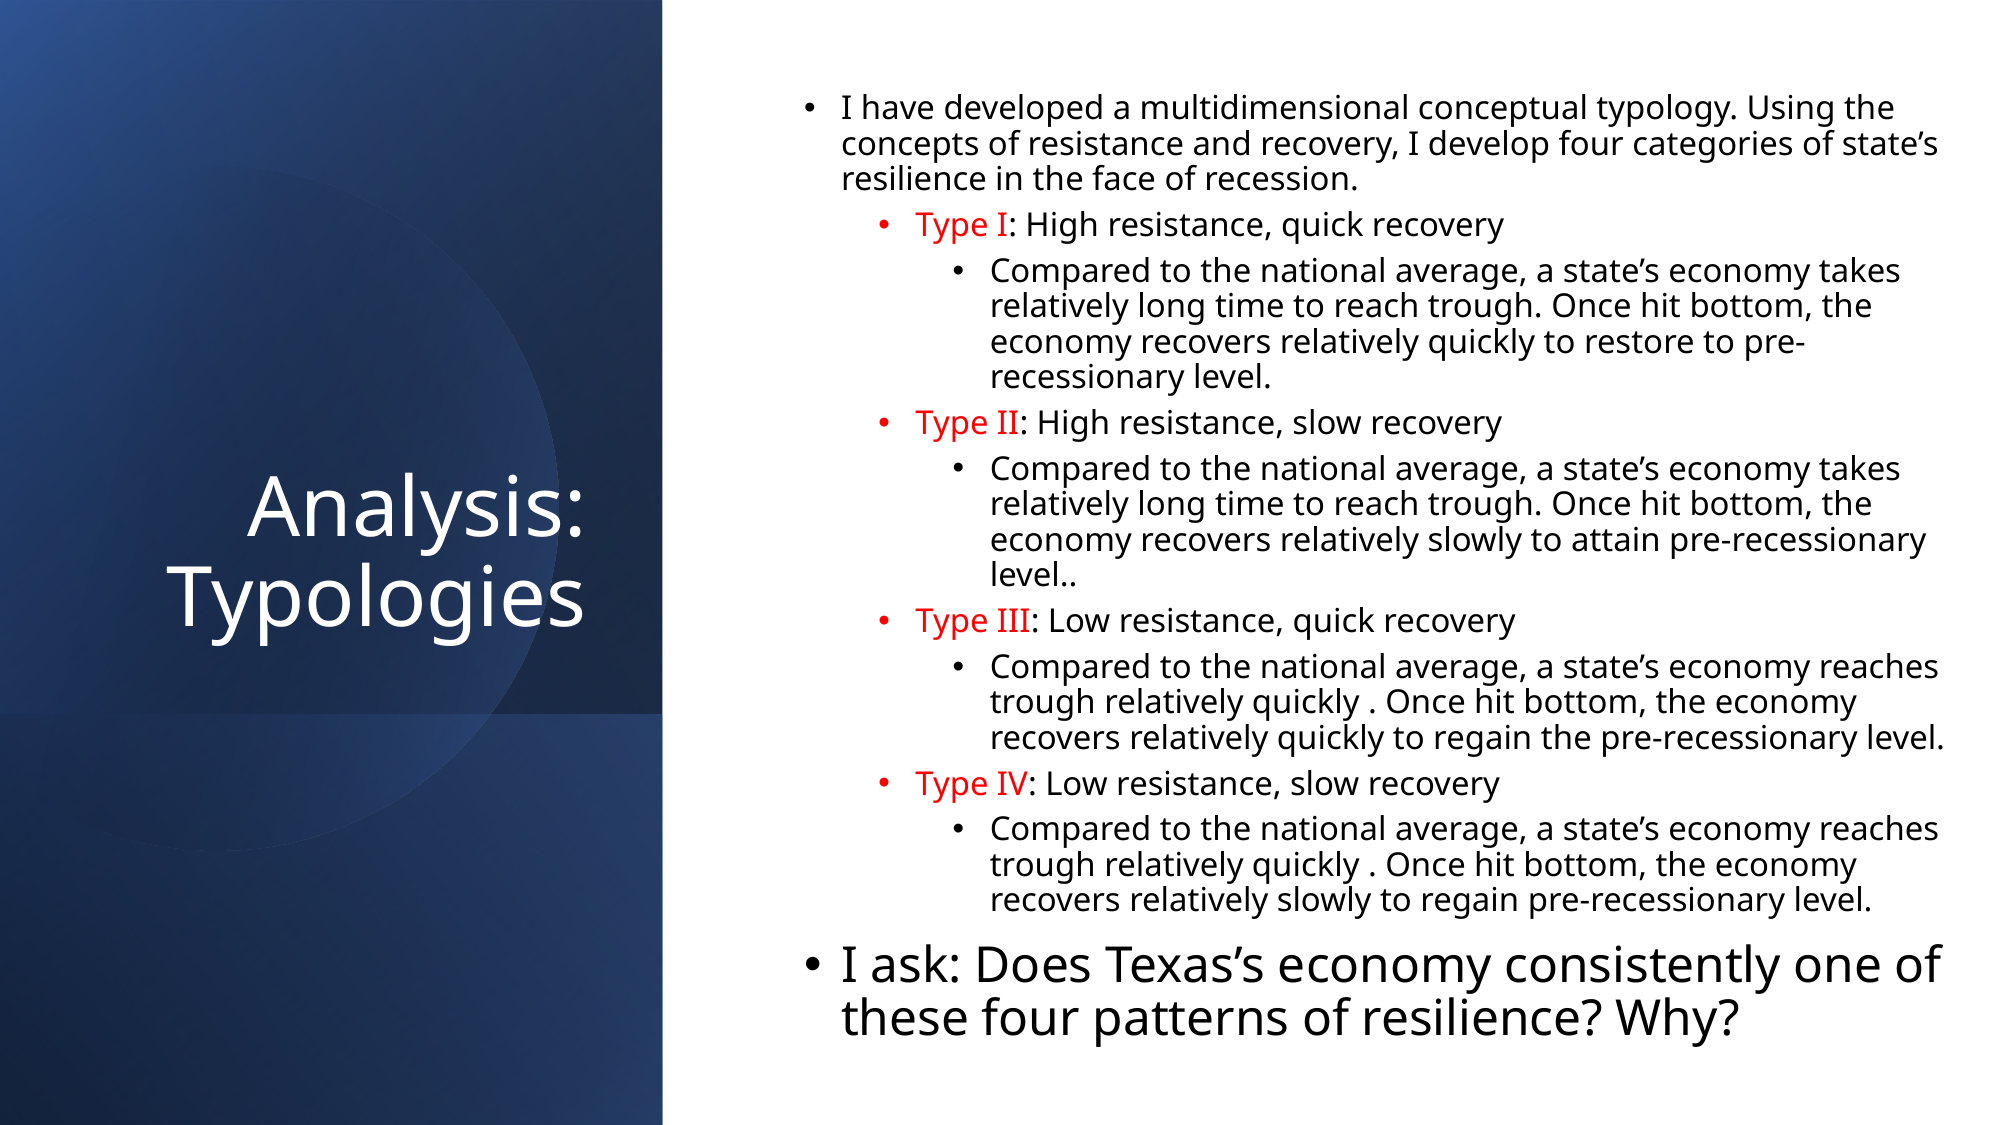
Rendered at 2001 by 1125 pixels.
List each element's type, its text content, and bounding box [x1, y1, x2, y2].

title Analysis: Typologies [76, 96, 602, 652]
list I have developed a multidimensional conceptual typology. Using the concepts of resistance and recovery, I develop four categories of state’s resilience in the face of recession. Type I: High resistance, quick recovery Compared to the national average, a state’s economy takes relatively long time to reach trough. Once hit bottom, the economy recovers relatively quickly to restore to pre-recessionary level. Type II: High resistance, slow recovery Compared to the national average, a state’s economy takes relatively long time to reach trough. Once hit bottom, the economy recovers relatively slowly to attain pre-recessionary level.. Type III: Low resistance, quick recovery Compared to the national average, a state’s economy reaches trough relatively quickly . Once hit bottom, the economy recovers relatively quickly to regain the pre-recessionary level. Type IV: Low resistance, slow recovery Compared to the national average, a state’s economy reaches trough relatively quickly . Once hit bottom, the economy recovers relatively slowly to regain pre-recessionary level. I ask: Does Texas’s economy consistently one of these four patterns of resilience? Why? [789, 83, 1964, 1092]
text_box [663, 0, 2000, 1125]
text_box [0, 0, 663, 1124]
